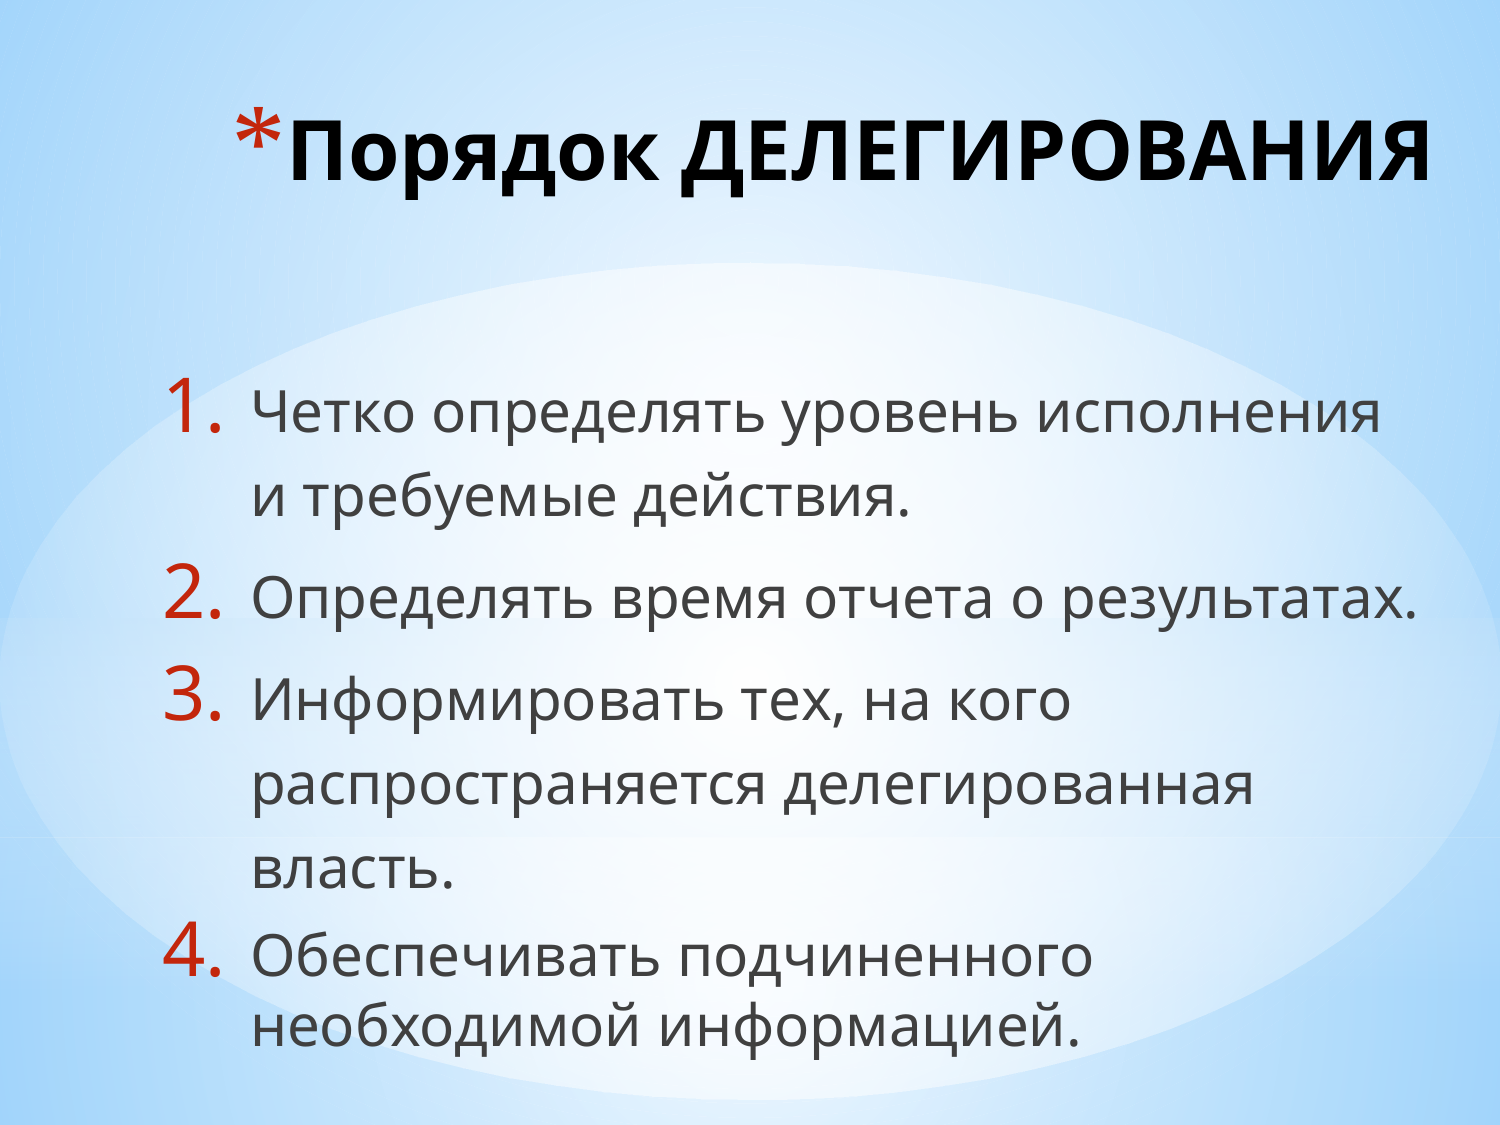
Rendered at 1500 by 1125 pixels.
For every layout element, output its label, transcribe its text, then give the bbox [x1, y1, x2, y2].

list Четко определять уровень исполнения и требуемые действия. Определять время отчета о результатах. Информировать тех, на кого распространяется делегированная власть. Обеспечивать подчиненного необходимой информацией. [147, 353, 1436, 1125]
title Порядок ДЕЛЕГИРОВАНИЯ [75, 90, 1450, 303]
